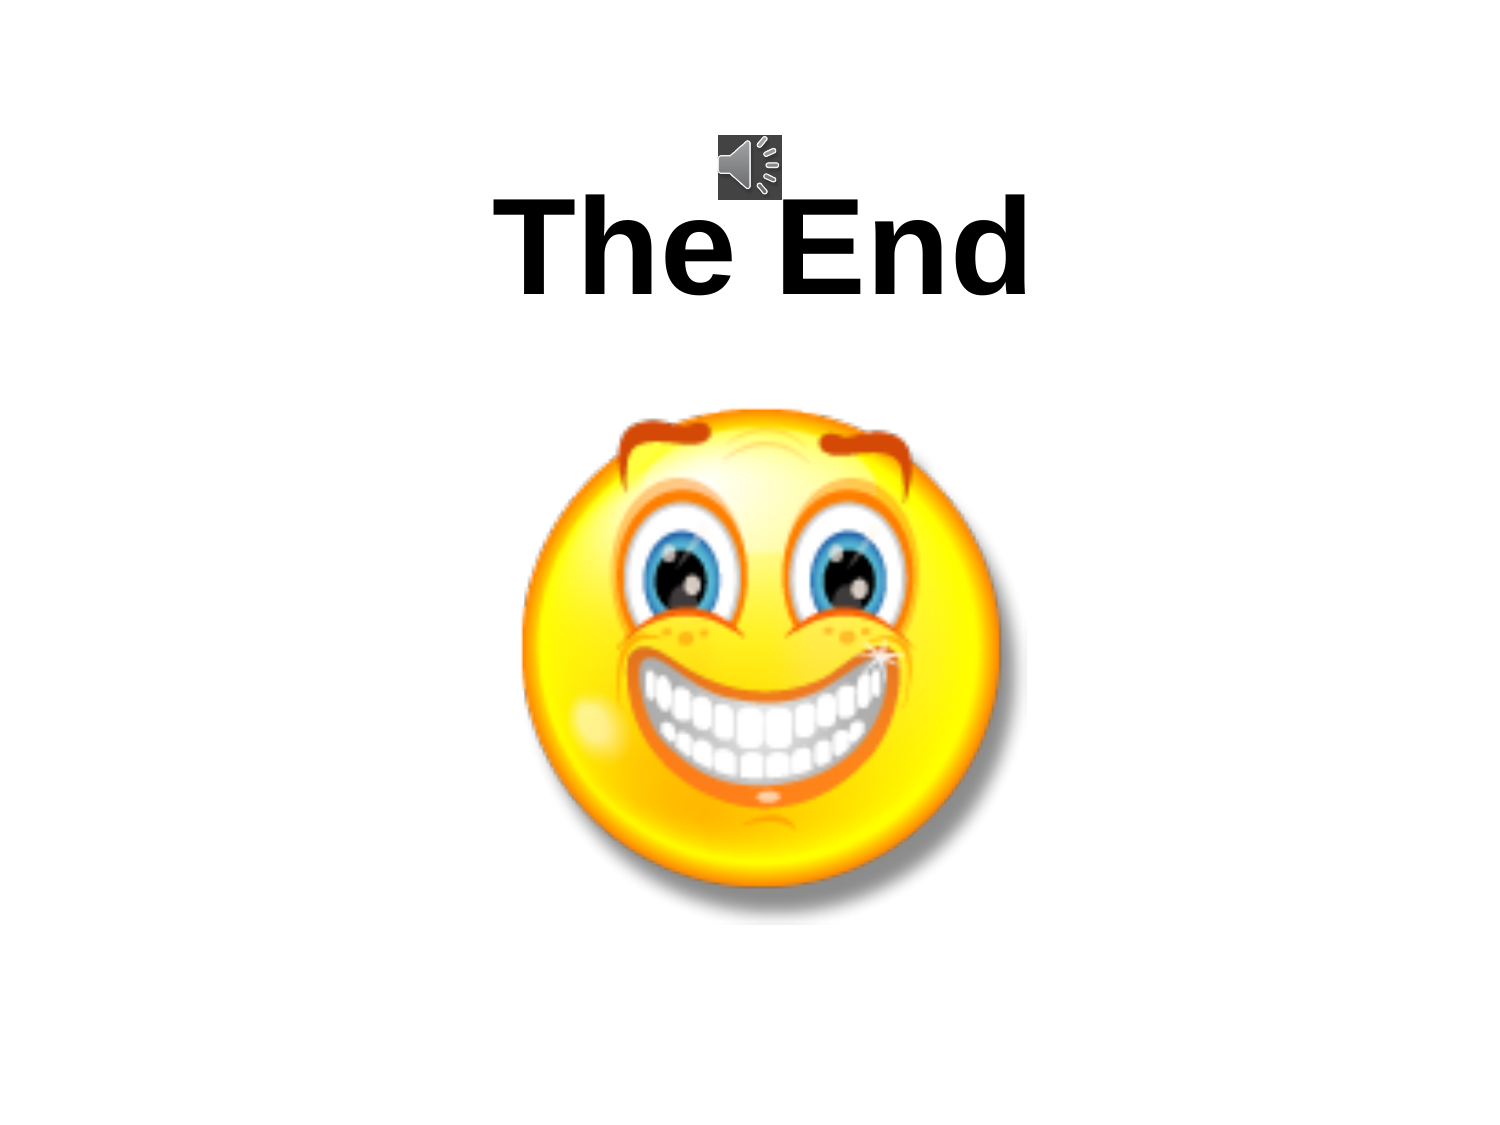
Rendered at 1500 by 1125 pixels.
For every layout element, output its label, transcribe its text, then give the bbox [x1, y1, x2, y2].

picture [716, 133, 784, 202]
picture [500, 399, 1027, 926]
text_box The End [88, 149, 1439, 338]
